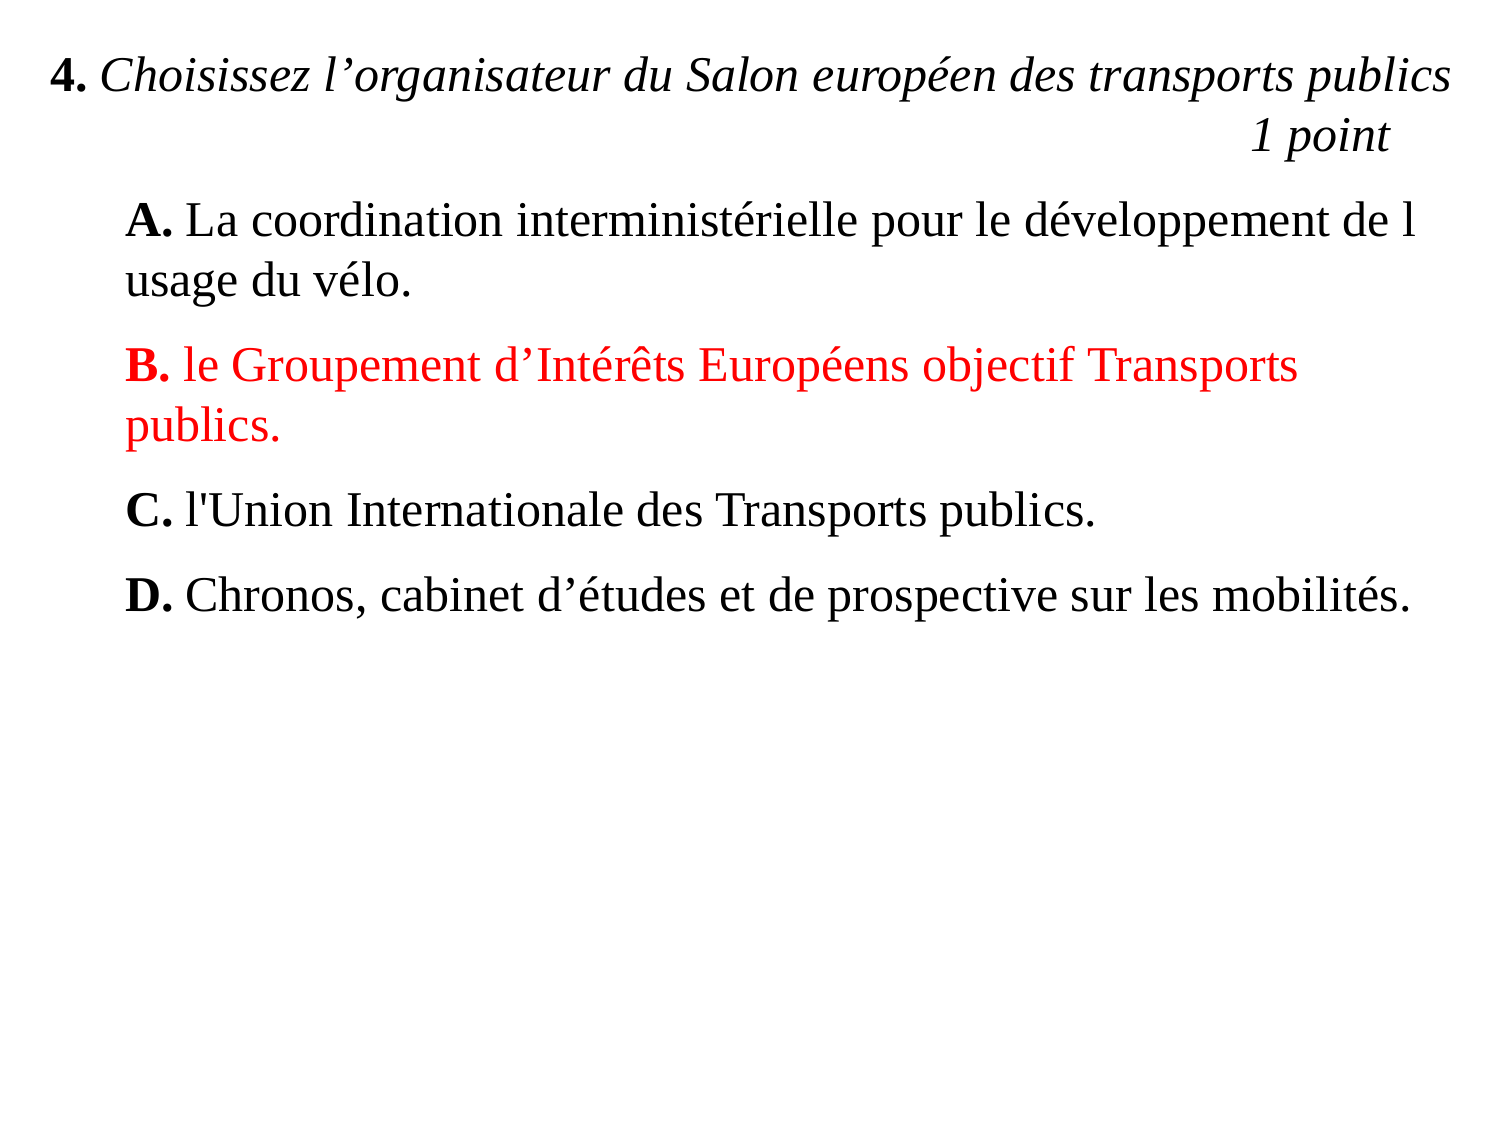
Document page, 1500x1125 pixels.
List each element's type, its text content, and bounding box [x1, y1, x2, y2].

text_box 4. Choisissez l’organisateur du Salon européen des transports publics 1 point A. La coordination interministérielle pour le développement de l usage du vélo. B. le Groupement d’Intérêts Européens objectif Transports publics. C. l'Union Internationale des Transports publics. D. Chronos, cabinet d’études et de prospective sur les mobilités. [35, 34, 1477, 629]
